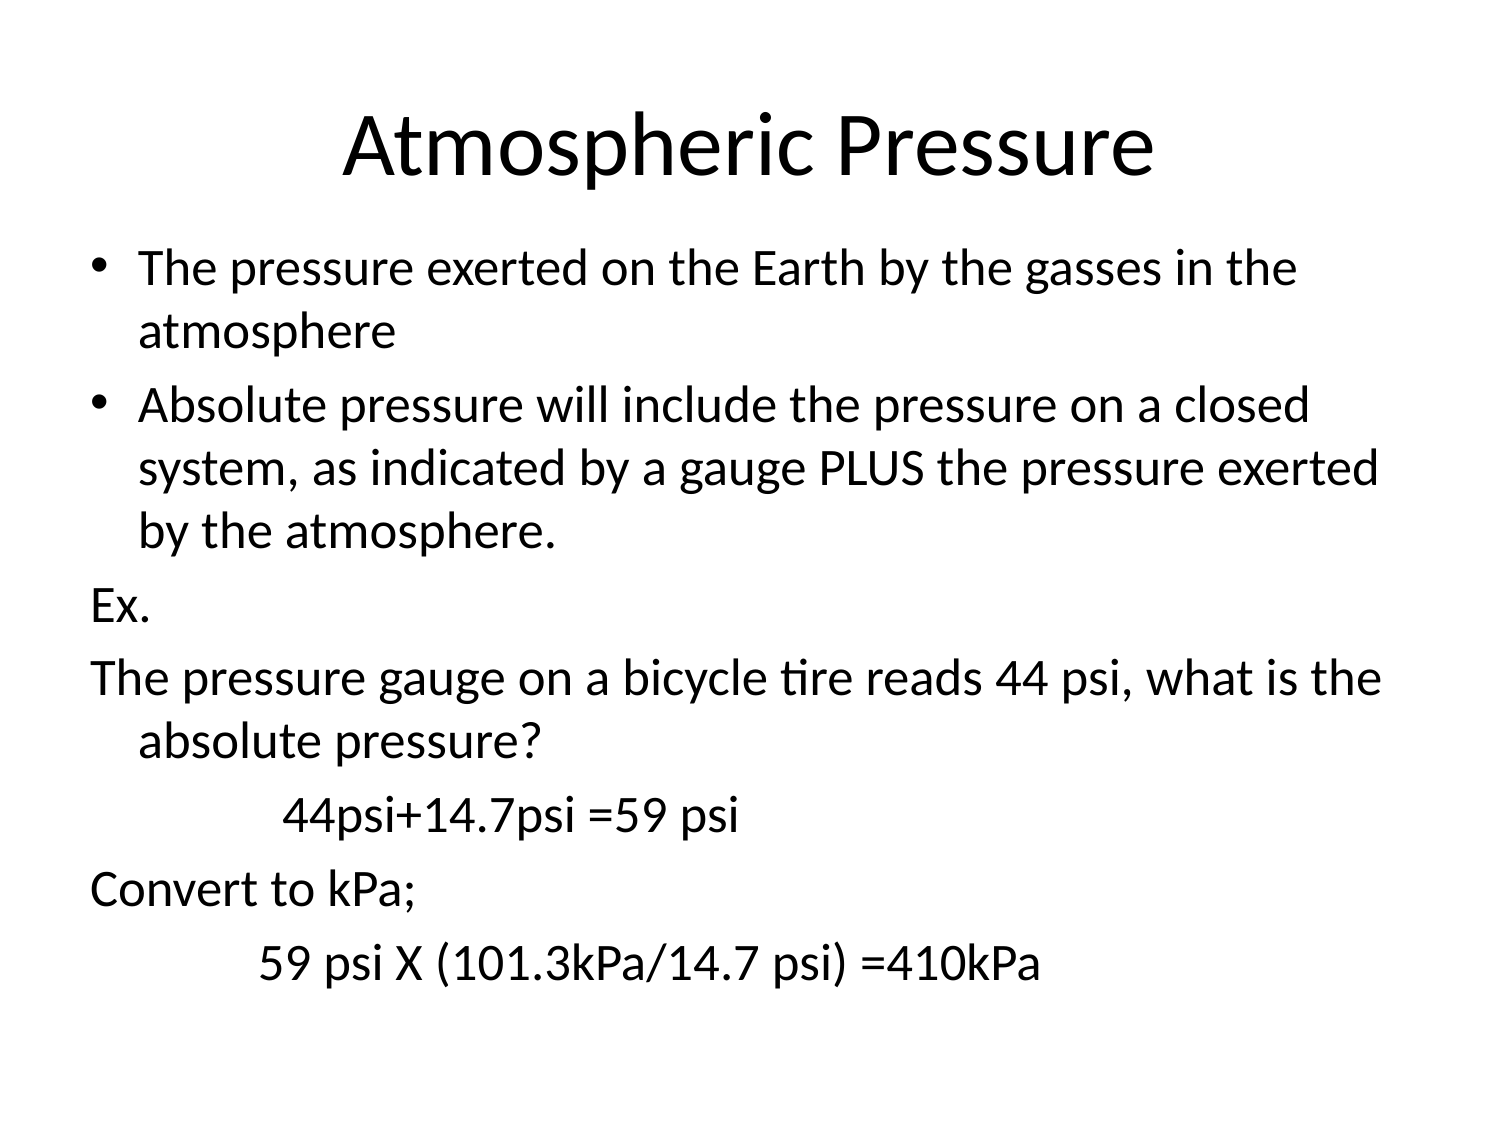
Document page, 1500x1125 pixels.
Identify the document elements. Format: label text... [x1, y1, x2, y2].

list The pressure exerted on the Earth by the gasses in the atmosphere Absolute pressure will include the pressure on a closed system, as indicated by a gauge PLUS the pressure exerted by the atmosphere. Ex. The pressure gauge on a bicycle tire reads 44 psi, what is the absolute pressure? 44psi+14.7psi =59 psi Convert to kPa; 59 psi X (101.3kPa/14.7 psi) =410kPa [75, 224, 1425, 1005]
title Atmospheric Pressure [75, 45, 1425, 224]
